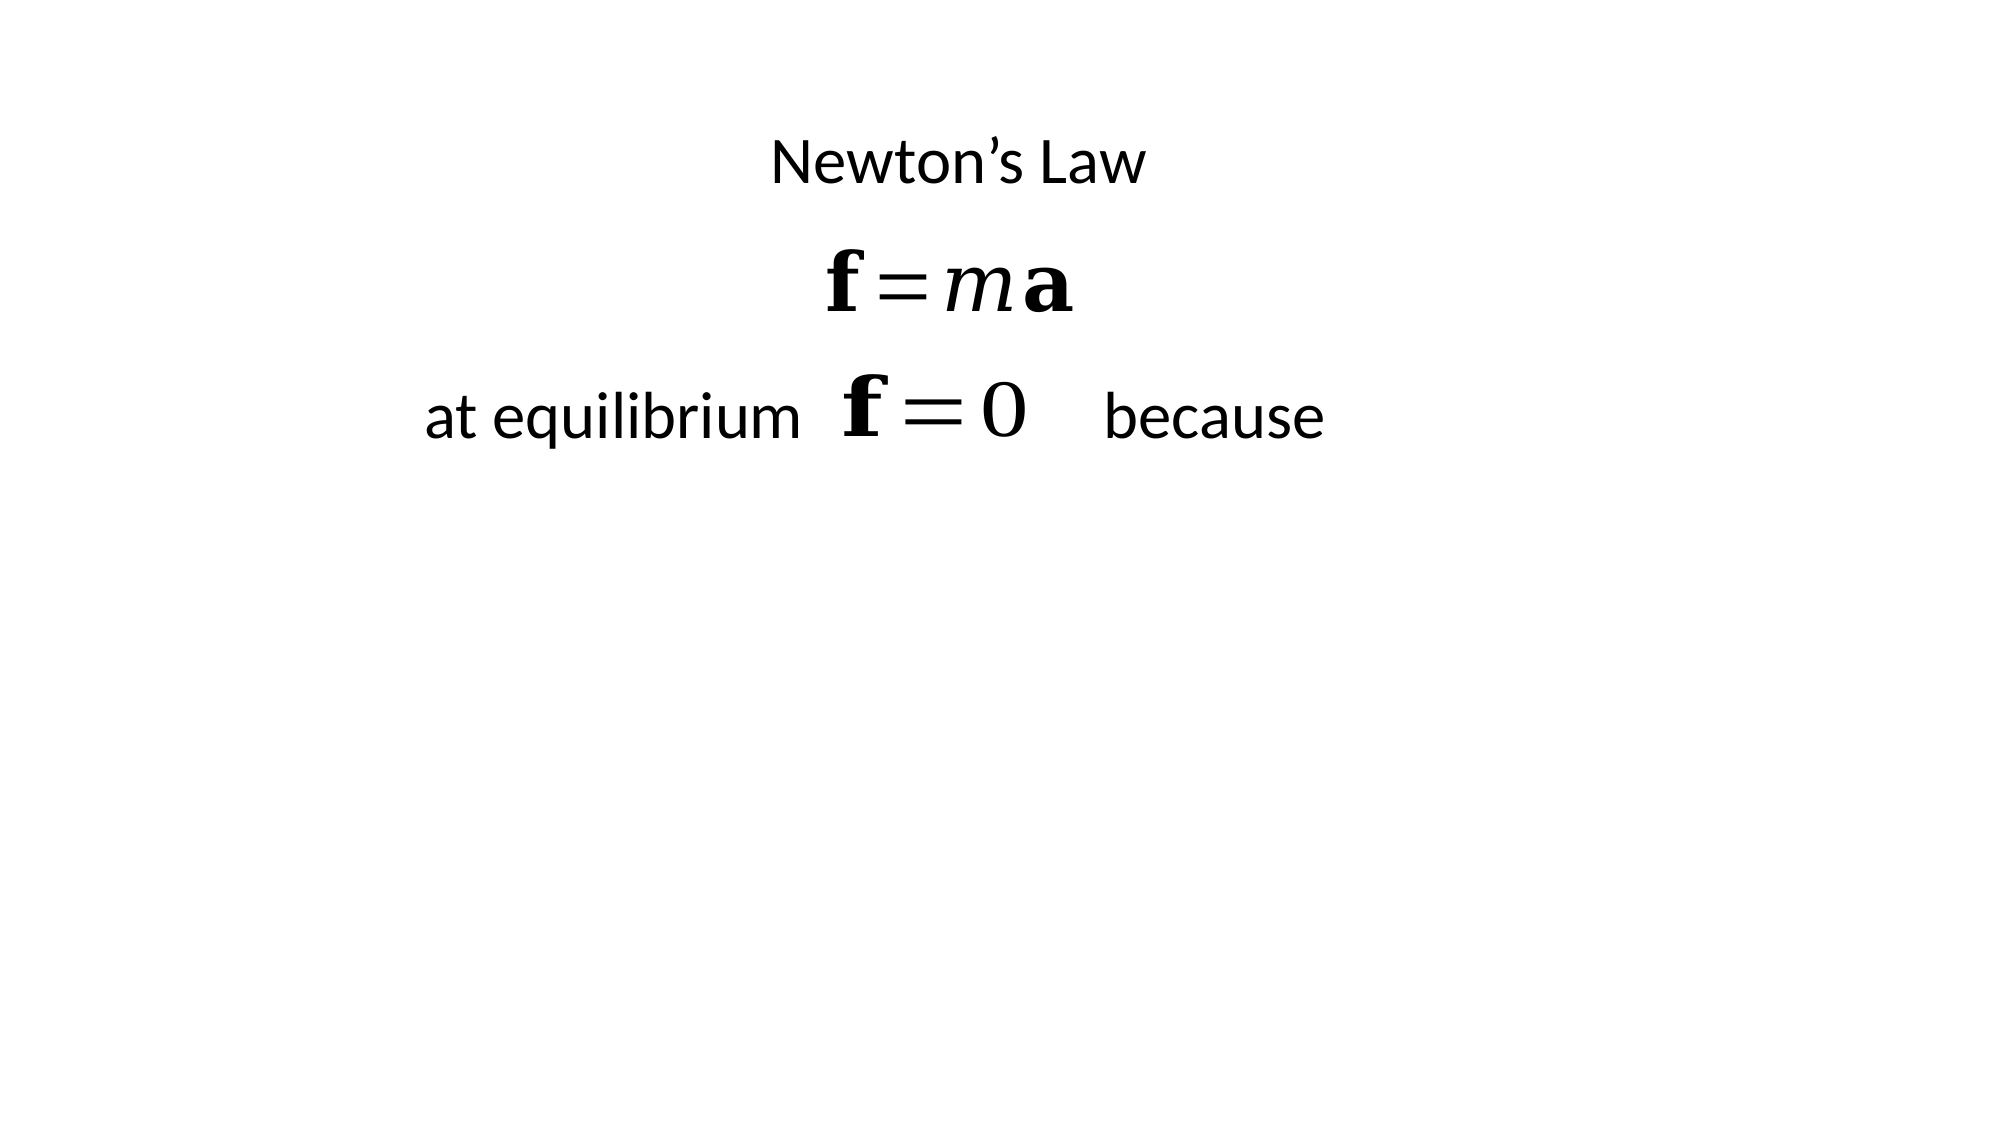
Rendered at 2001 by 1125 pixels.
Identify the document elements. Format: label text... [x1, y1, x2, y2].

text_box Newton’s Law [572, 109, 1345, 205]
text_box because [1080, 364, 1349, 460]
text_box at equilibrium [227, 364, 1000, 460]
